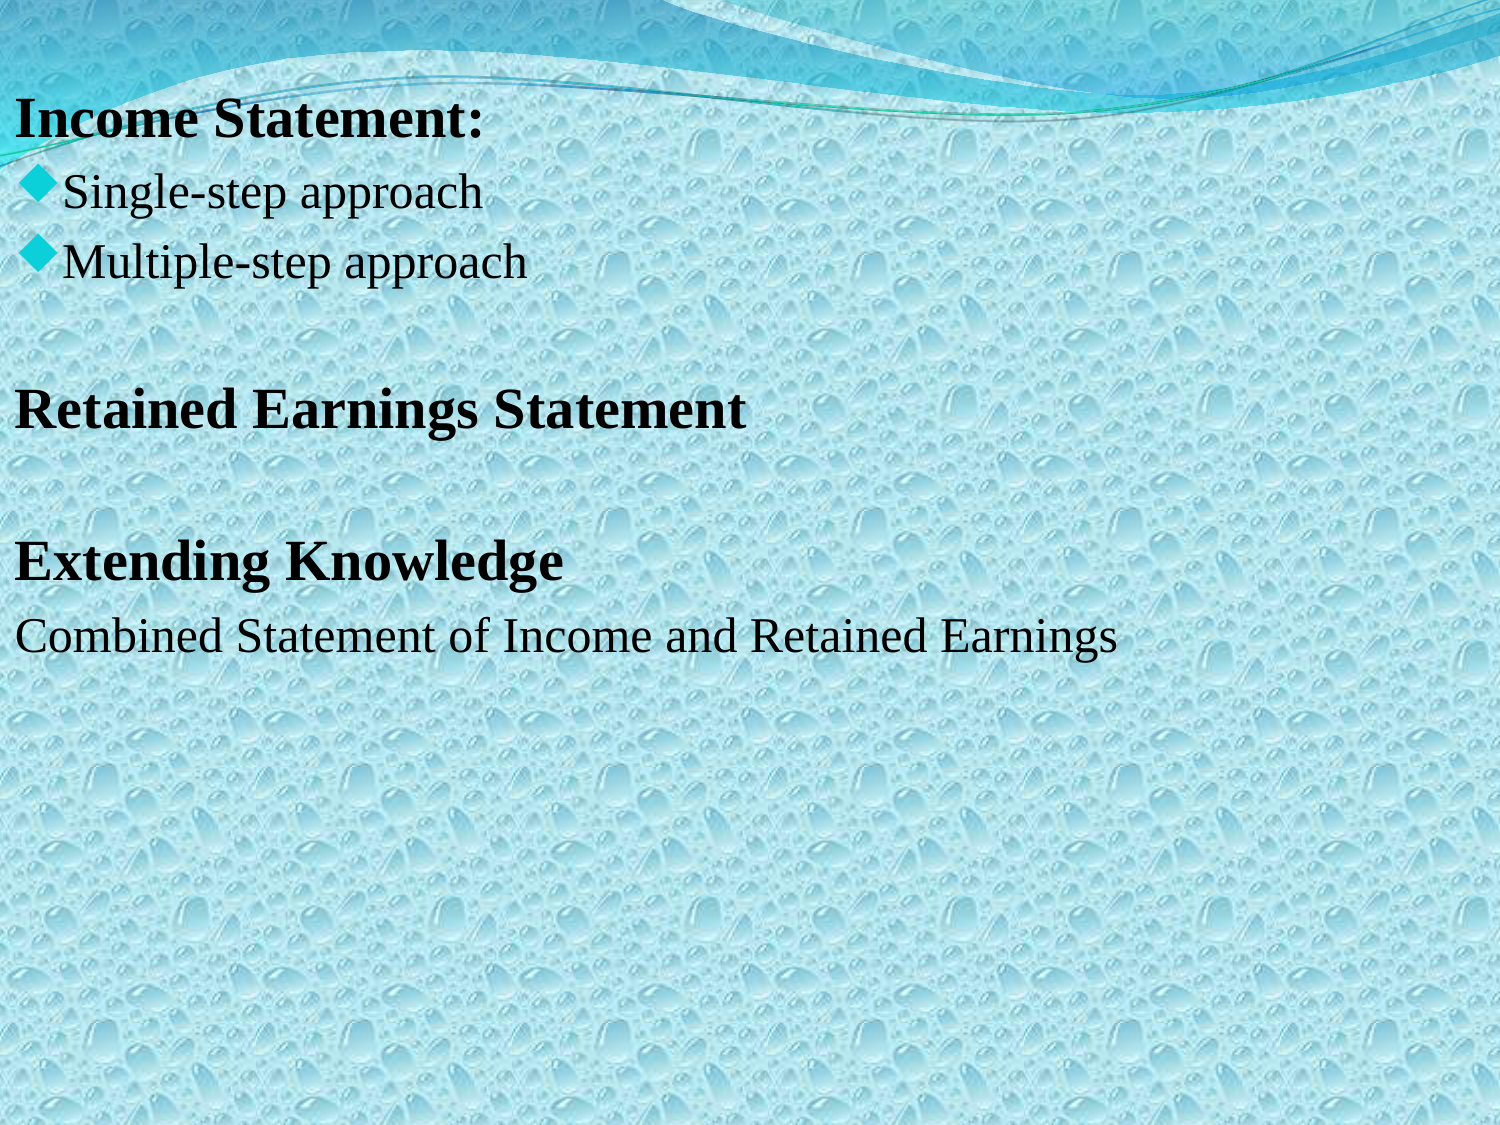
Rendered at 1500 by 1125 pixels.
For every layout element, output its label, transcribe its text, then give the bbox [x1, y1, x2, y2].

text_box Income Statement: Single-step approach Multiple-step approach Retained Earnings Statement Extending Knowledge Combined Statement of Income and Retained Earnings [0, 0, 1442, 1090]
picture [0, 0, 1500, 1125]
